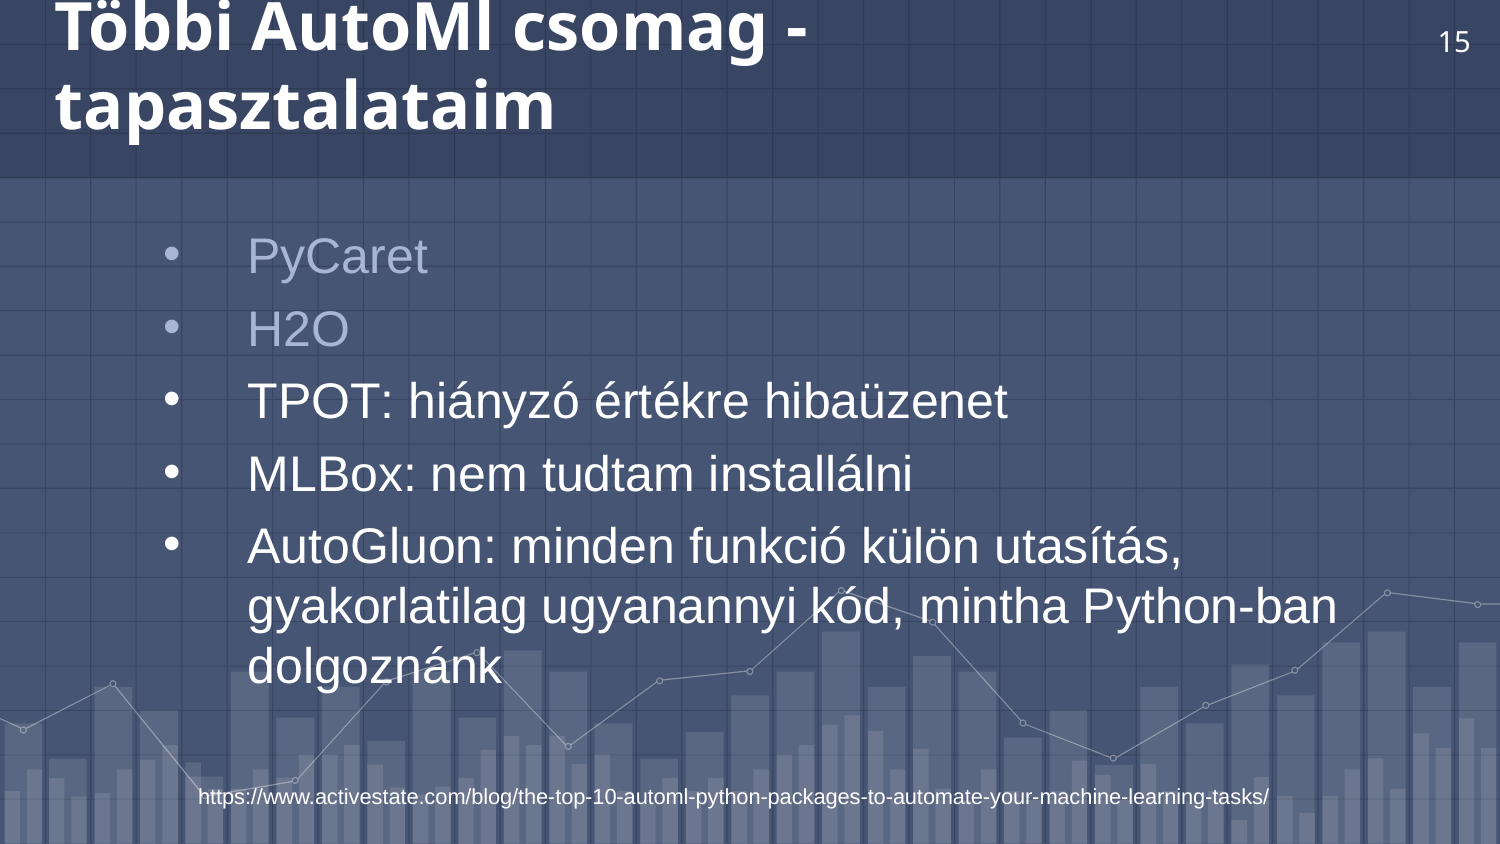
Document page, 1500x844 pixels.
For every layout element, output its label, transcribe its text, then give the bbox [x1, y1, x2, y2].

slide_number 15 [1408, 0, 1500, 88]
title Többi AutoMl csomag - tapasztalataim [39, 17, 1329, 159]
text_box https://www.activestate.com/blog/the-top-10-automl-python-packages-to-automate-your-machine-learning-tasks/ [183, 775, 1286, 817]
text_box PyCaret H2O TPOT: hiányzó értékre hibaüzenet MLBox: nem tudtam installálni AutoGluon: minden funkció külön utasítás, gyakorlatilag ugyanannyi kód, mintha Python-ban dolgoznánk [148, 216, 1389, 701]
